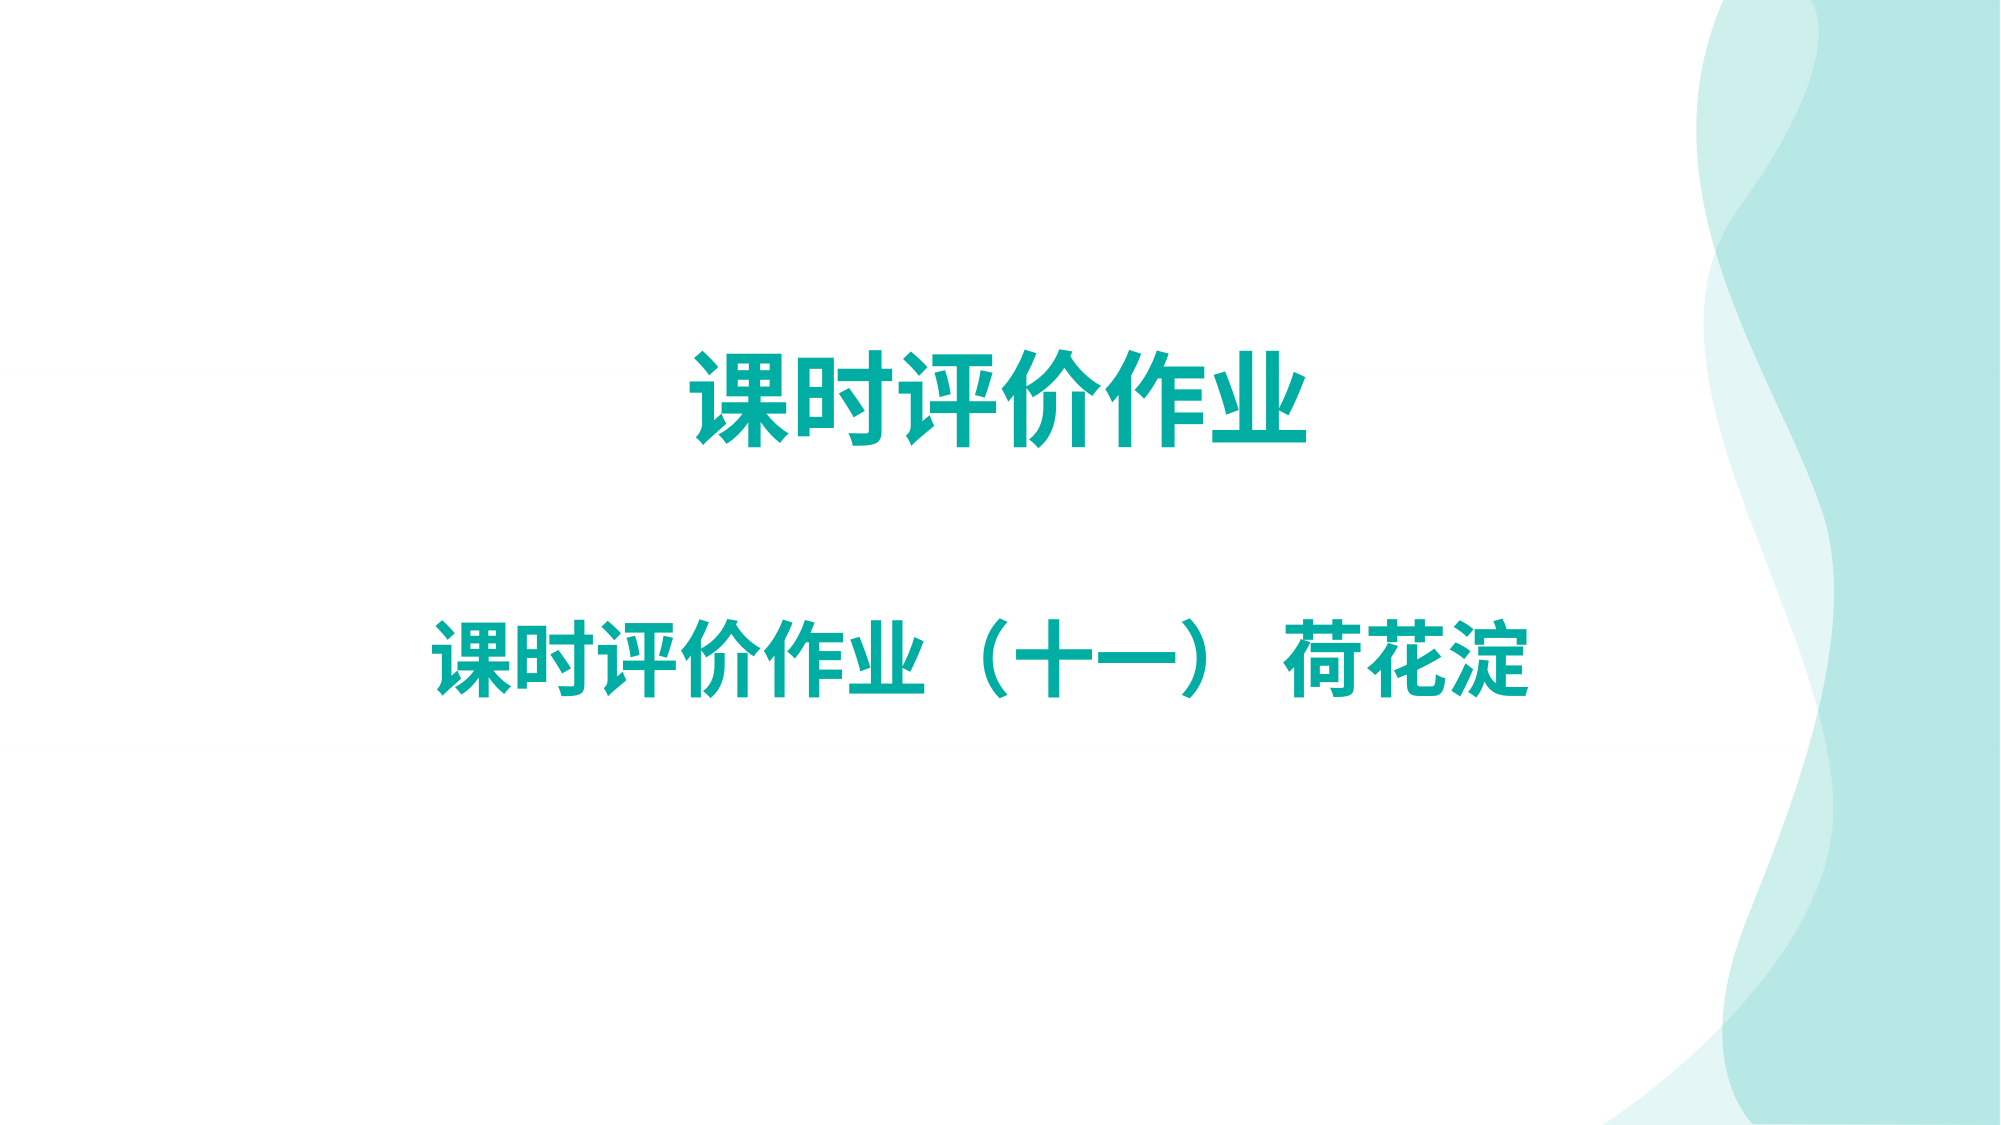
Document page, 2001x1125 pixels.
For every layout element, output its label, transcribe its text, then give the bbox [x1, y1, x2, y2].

text_box 课时评价作业（十一） 荷花淀 [76, 602, 1884, 805]
text_box 课时评价作业 [0, 329, 2000, 461]
picture [0, 0, 2000, 329]
picture [0, 461, 2000, 1125]
